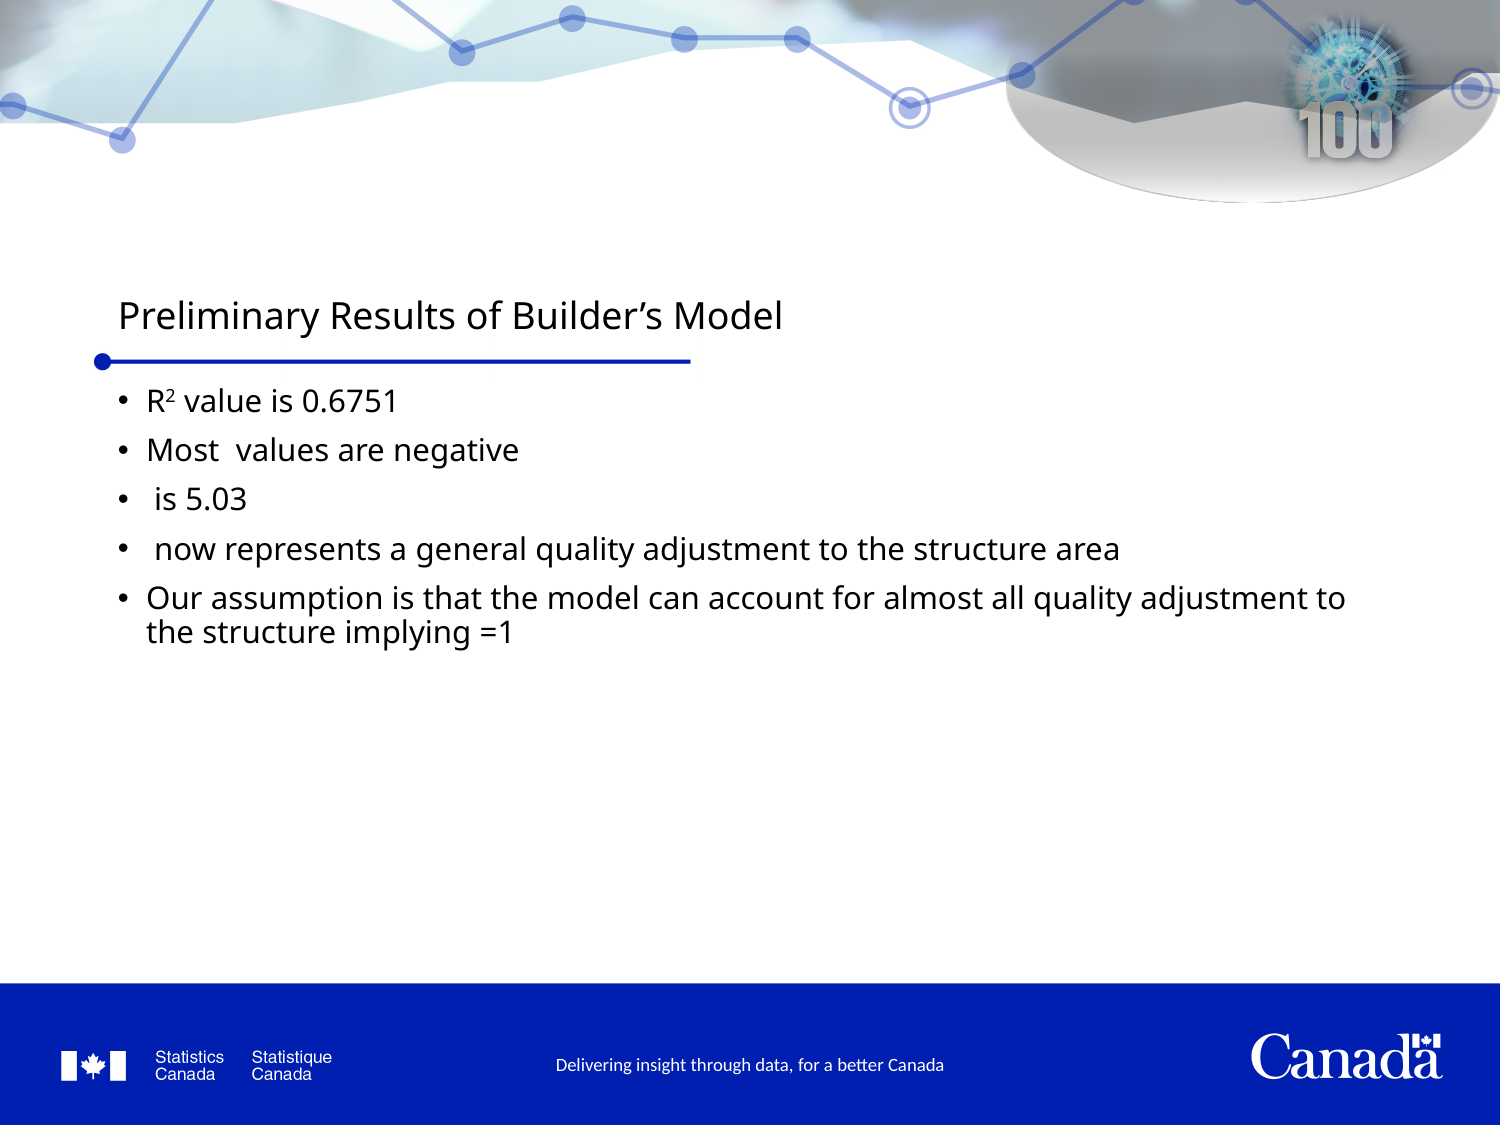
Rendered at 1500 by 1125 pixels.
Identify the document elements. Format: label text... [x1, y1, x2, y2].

title Preliminary Results of Builder’s Model [103, 259, 1158, 347]
picture [0, 0, 1500, 1125]
